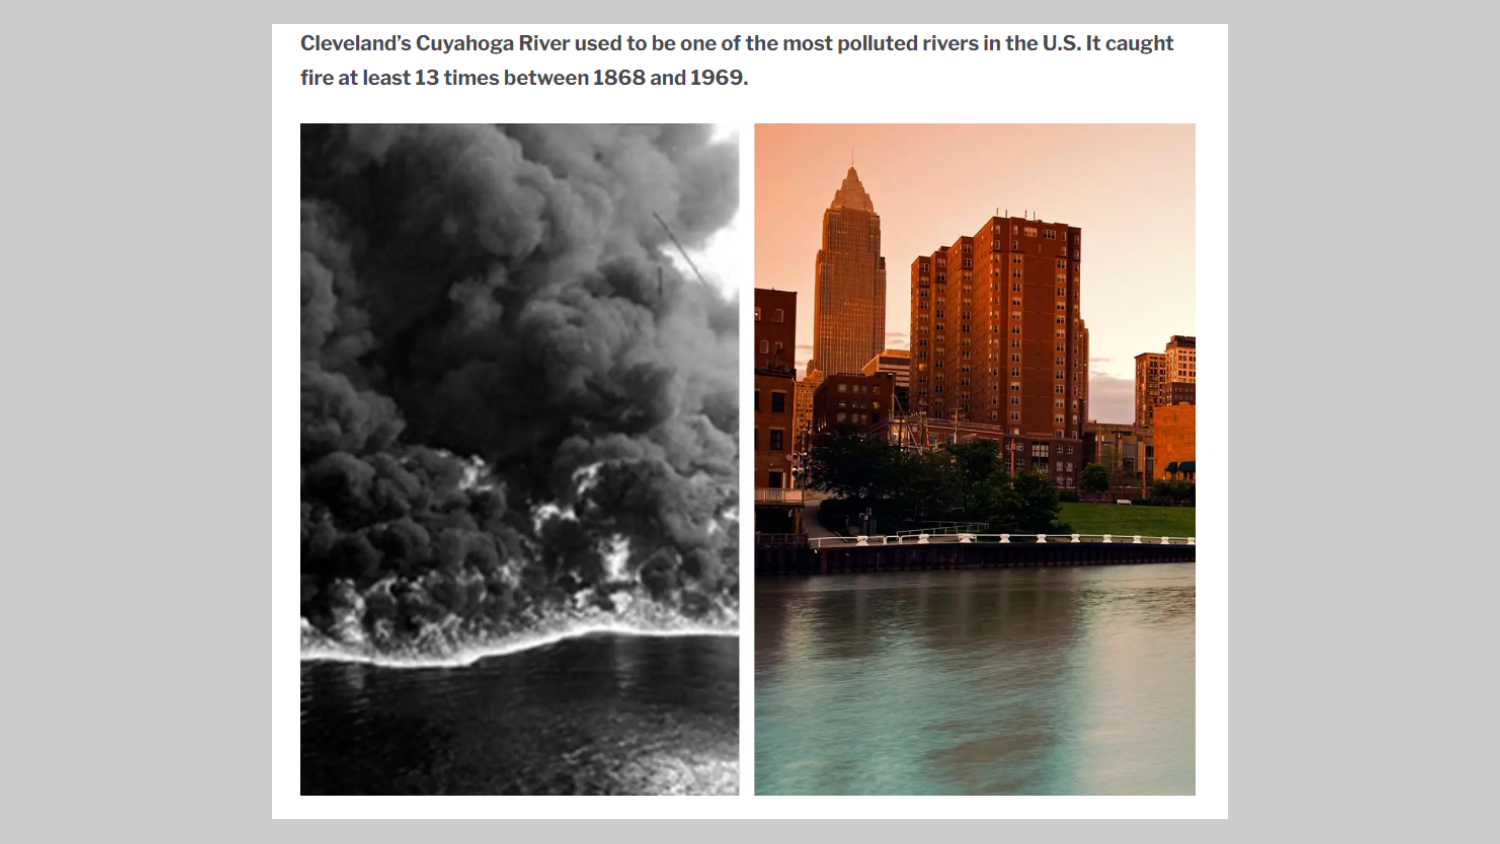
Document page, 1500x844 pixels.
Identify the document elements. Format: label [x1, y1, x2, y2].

picture [271, 24, 1229, 819]
